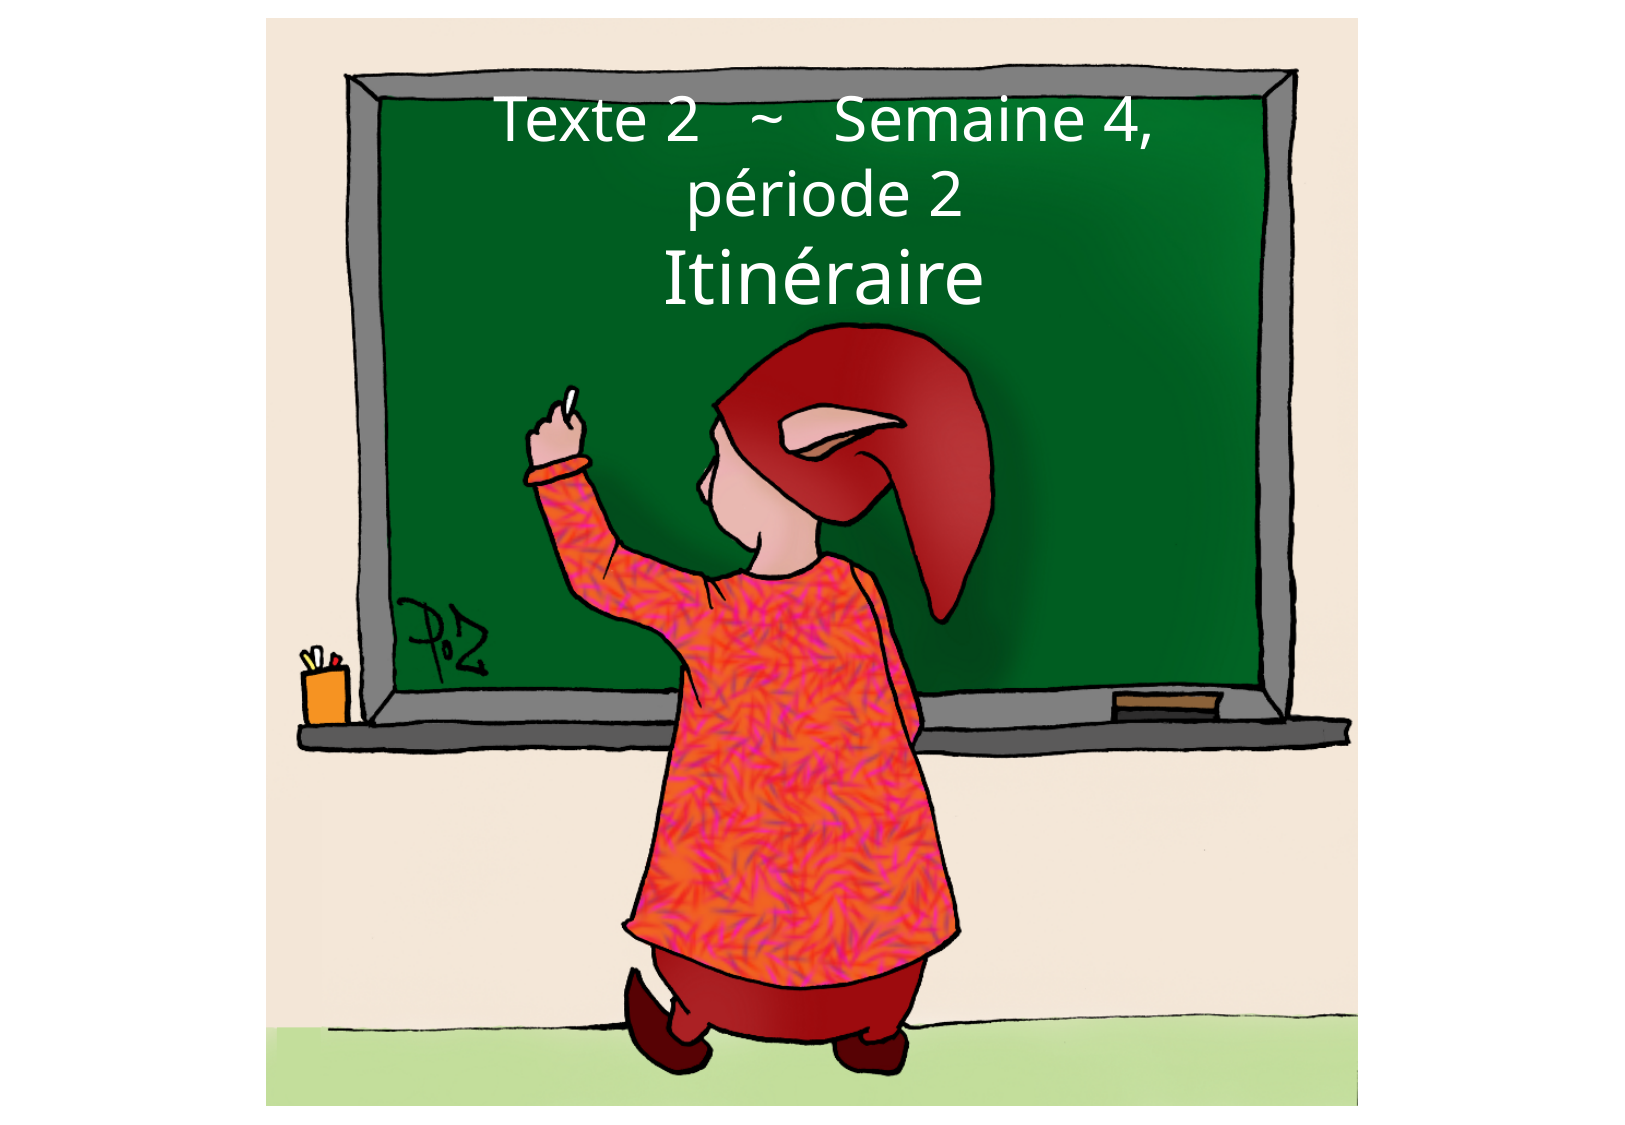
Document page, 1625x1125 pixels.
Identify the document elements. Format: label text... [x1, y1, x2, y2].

picture [266, 18, 1358, 1106]
text_box Texte 2 ~ Semaine 4, période 2 Itinéraire [377, 101, 1273, 297]
